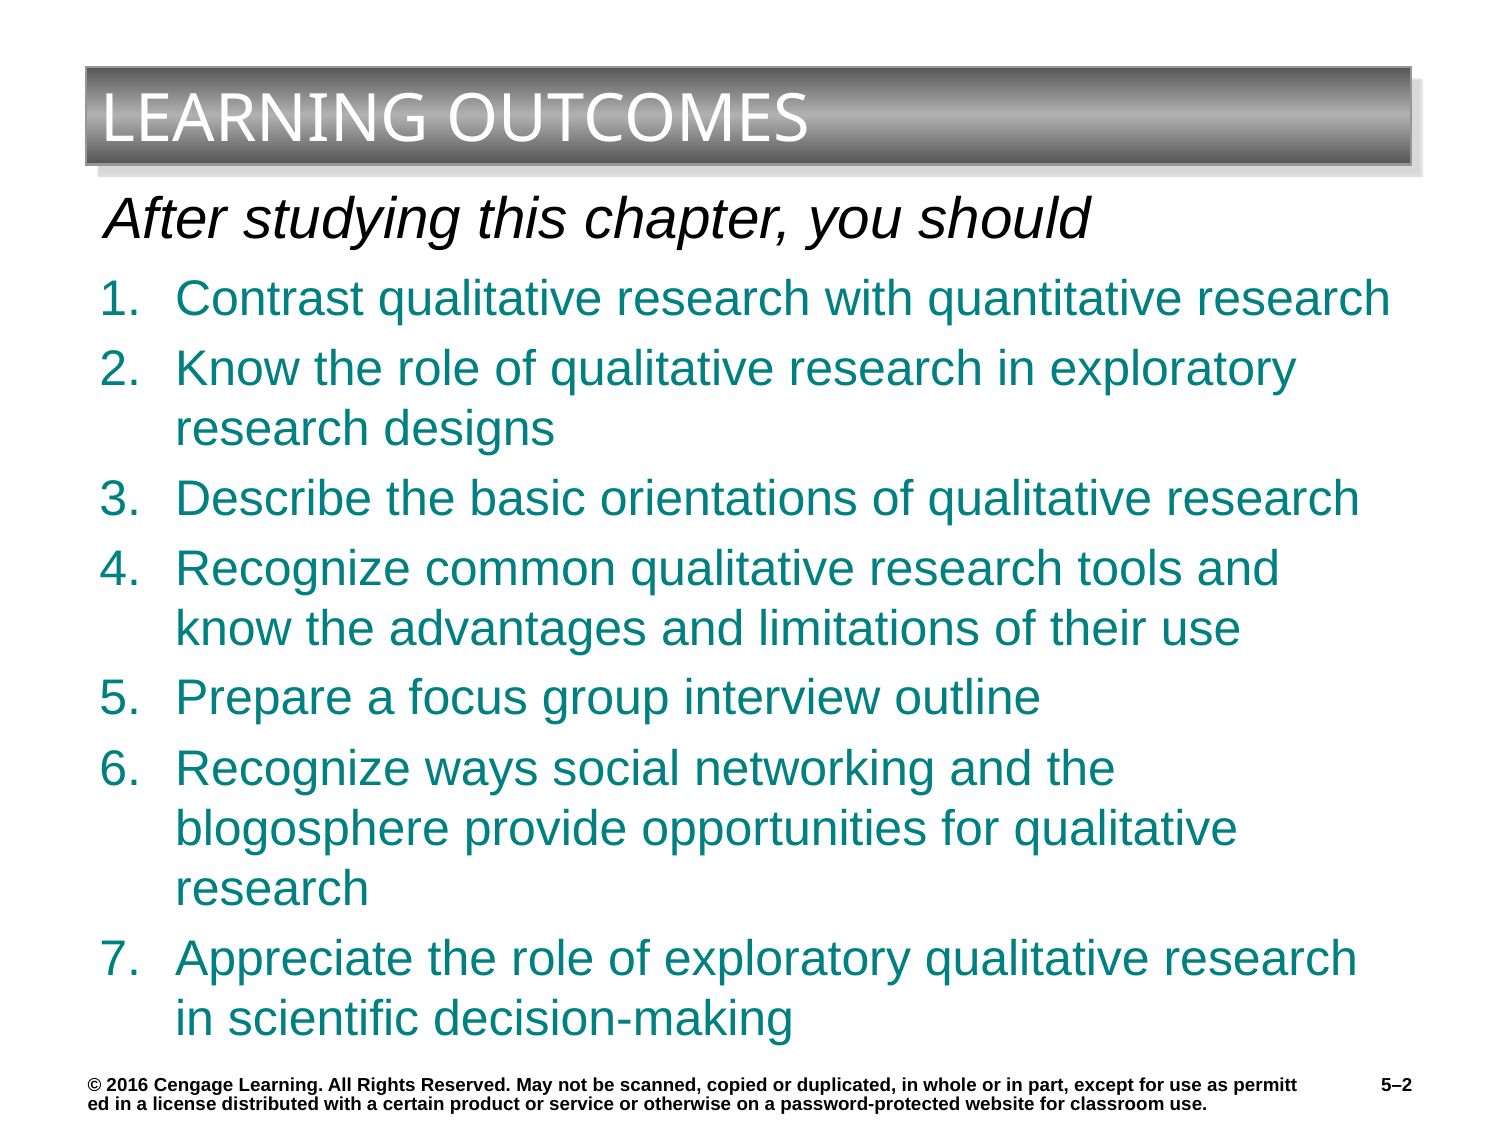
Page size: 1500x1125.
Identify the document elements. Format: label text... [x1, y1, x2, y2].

footer © 2016 Cengage Learning. All Rights Reserved. May not be scanned, copied or duplicated, in whole or in part, except for use as permitted in a license distributed with a certain product or service or otherwise on a password-protected website for classroom use. [87, 1057, 1050, 1103]
slide_number 5–2 [1050, 1042, 1413, 1103]
title LEARNING OUTCOMES [85, 66, 1412, 166]
list Contrast qualitative research with quantitative research Know the role of qualitative research in exploratory research designs Describe the basic orientations of qualitative research Recognize common qualitative research tools and know the advantages and limitations of their use Prepare a focus group interview outline Recognize ways social networking and the blogosphere provide opportunities for qualitative research Appreciate the role of exploratory qualitative research in scientific decision-making [84, 257, 1414, 998]
